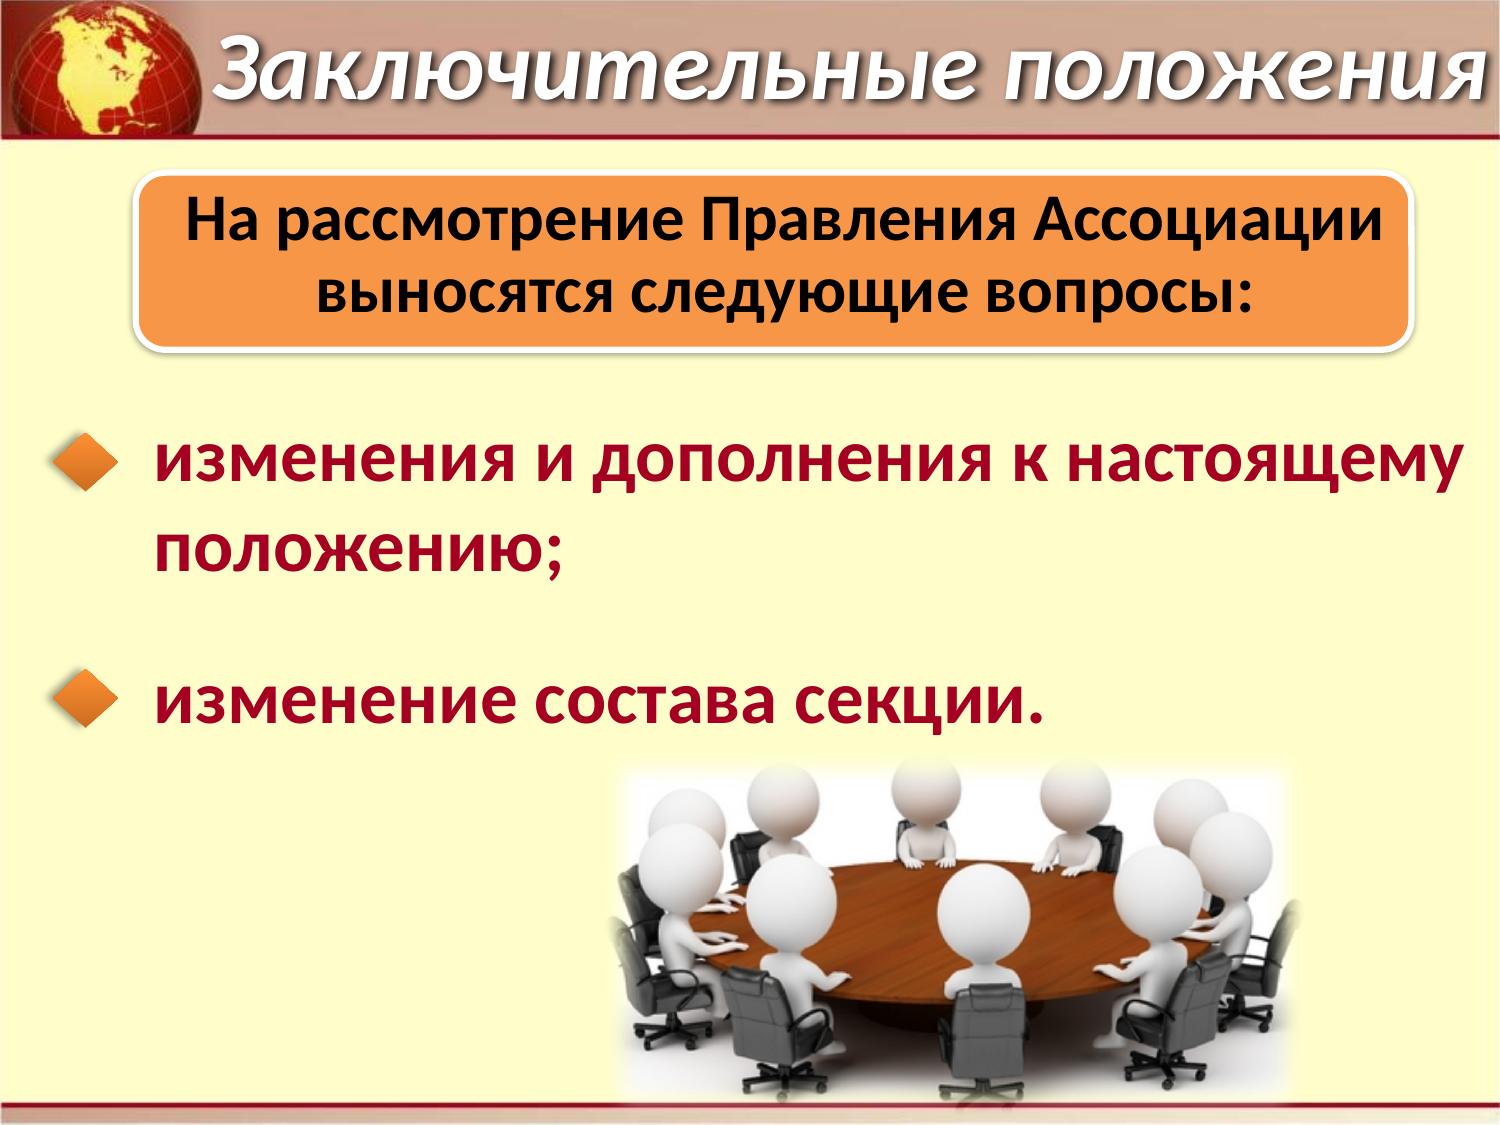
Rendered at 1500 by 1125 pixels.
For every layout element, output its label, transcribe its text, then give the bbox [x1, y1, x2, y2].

text_box На рассмотрение Правления Ассоциации выносятся следующие вопросы: [147, 175, 1424, 335]
text_box [53, 668, 118, 728]
text_box Заключительные положения [171, 7, 1500, 128]
text_box изменения и дополнения к настоящему положению; изменение состава секции. [123, 398, 1500, 739]
text_box [53, 432, 118, 492]
picture [0, 0, 1500, 1125]
text_box [132, 169, 1411, 353]
